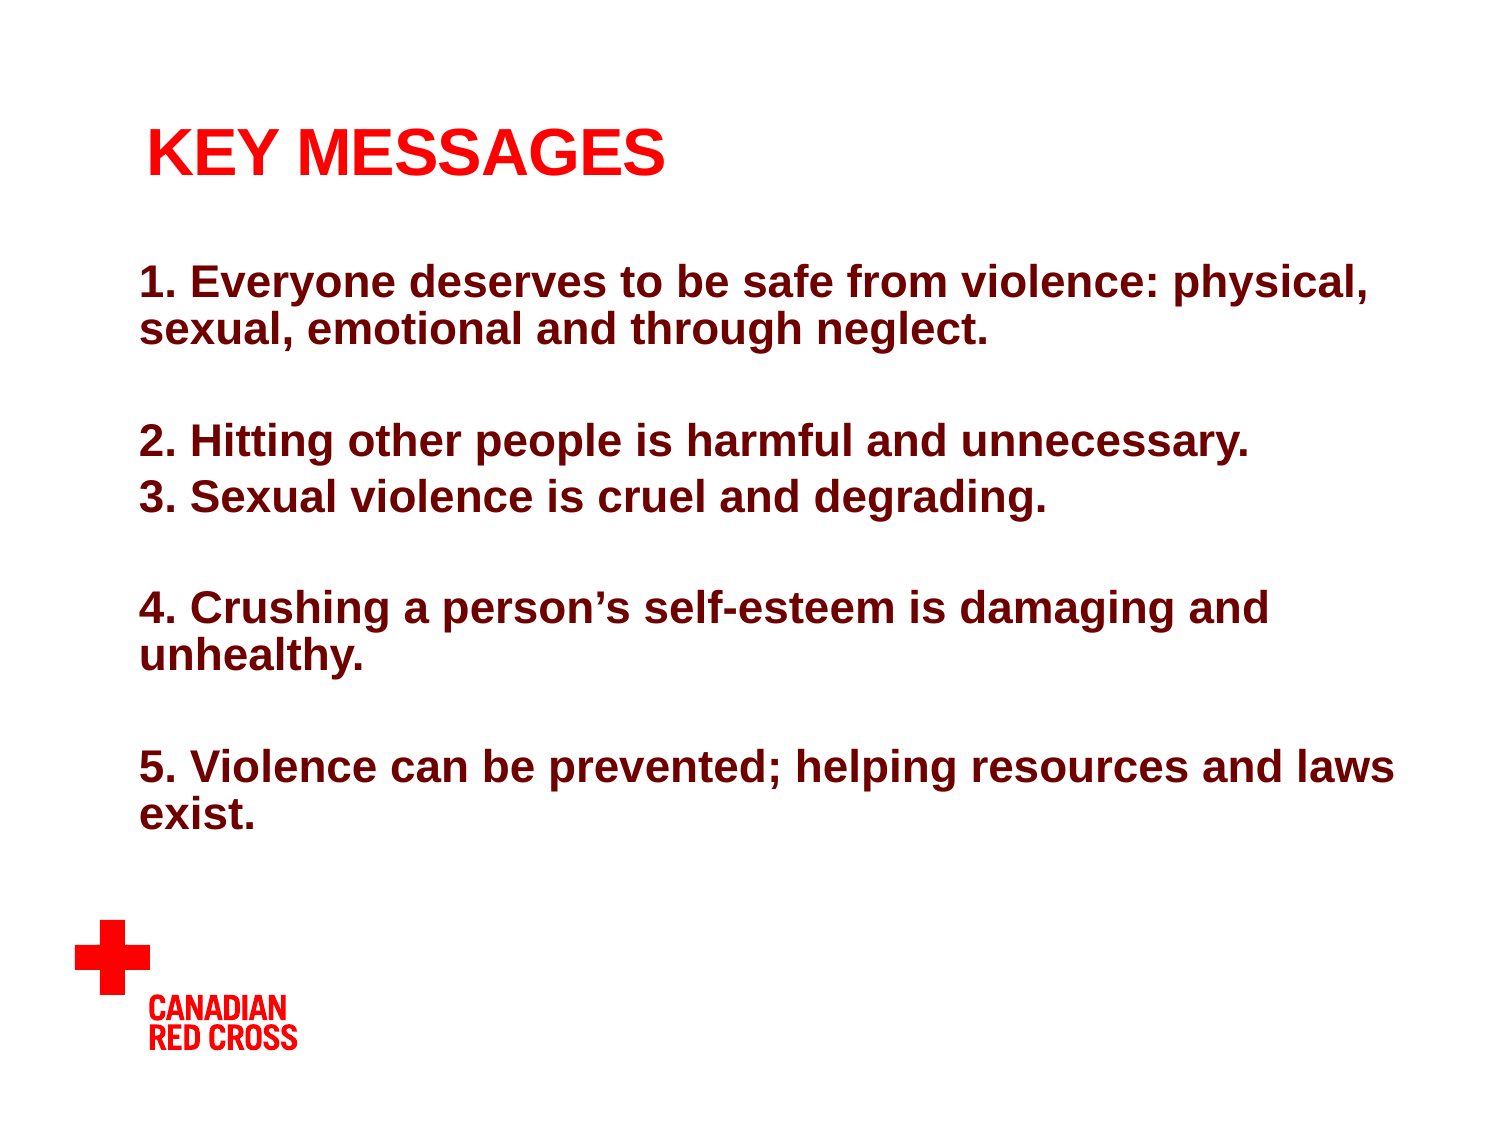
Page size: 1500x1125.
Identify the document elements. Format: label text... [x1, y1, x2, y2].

list 1. Everyone deserves to be safe from violence: physical, sexual, emotional and through neglect. 2. Hitting other people is harmful and unnecessary. 3. Sexual violence is cruel and degrading. 4. Crushing a person’s self-esteem is damaging and unhealthy. 5. Violence can be prevented; helping resources and laws exist. [123, 184, 1424, 894]
title KEY MESSAGES [131, 54, 1444, 197]
